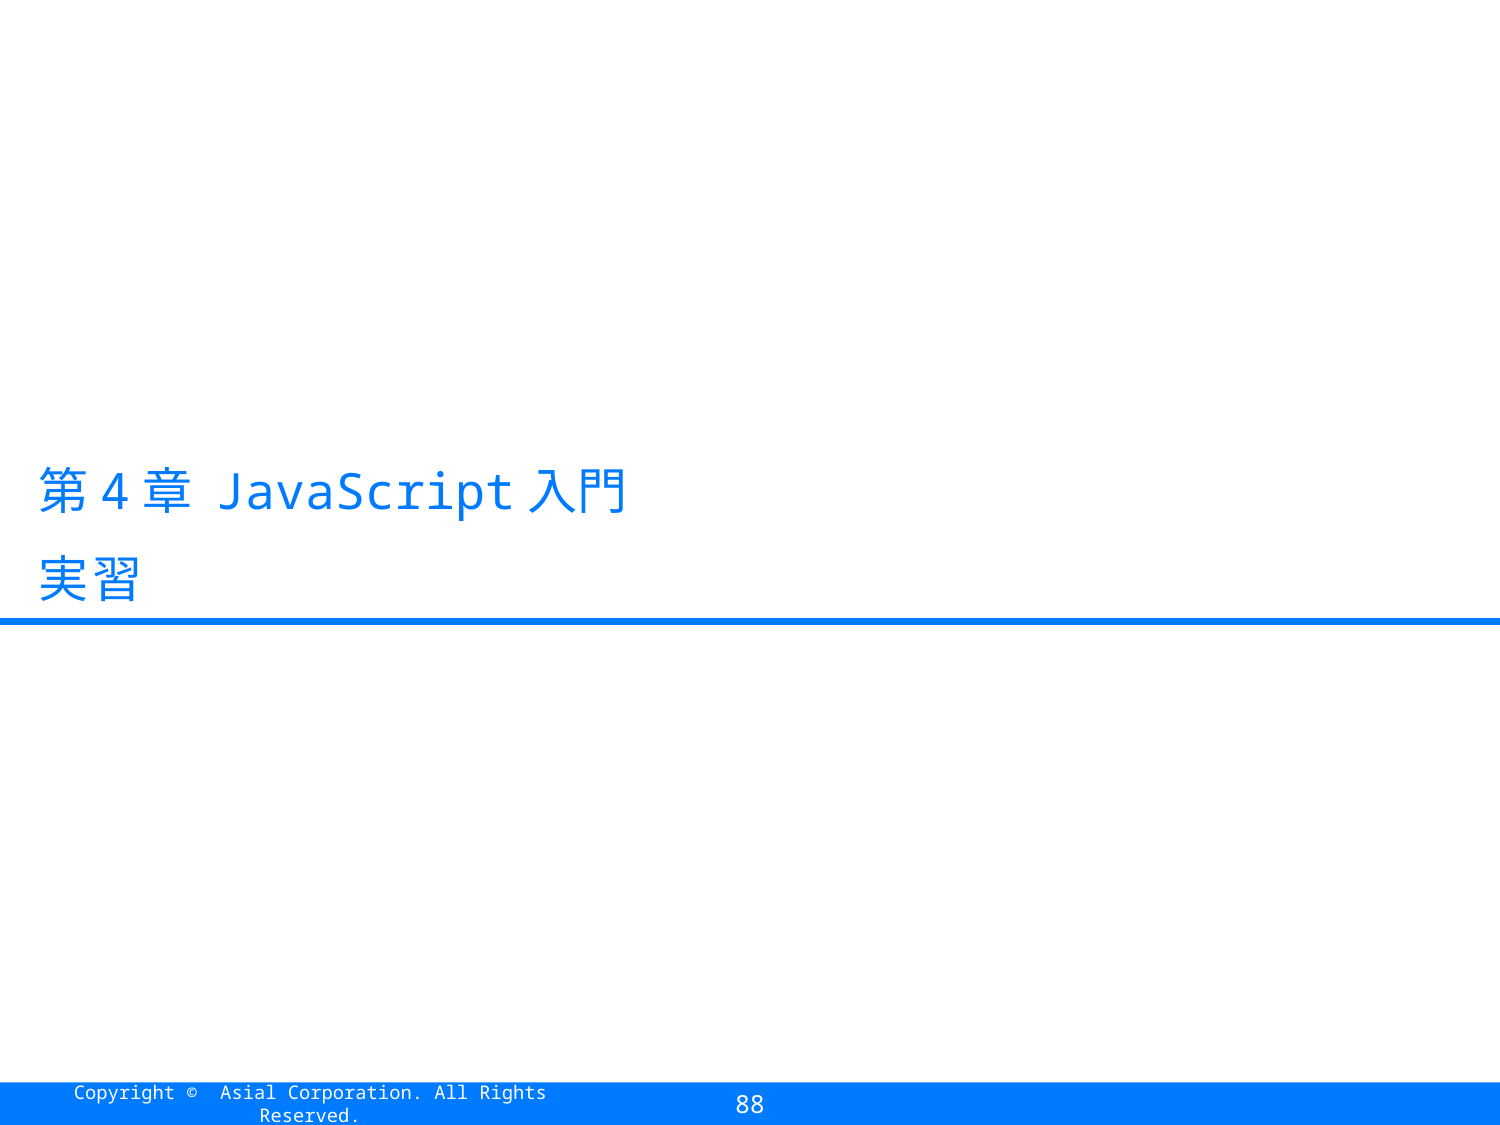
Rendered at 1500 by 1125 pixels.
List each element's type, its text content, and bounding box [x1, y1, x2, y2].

slide_number 88 [581, 1075, 919, 1125]
list 第4章 JavaScript入門 [23, 444, 1500, 536]
title 実習 [23, 538, 1500, 616]
